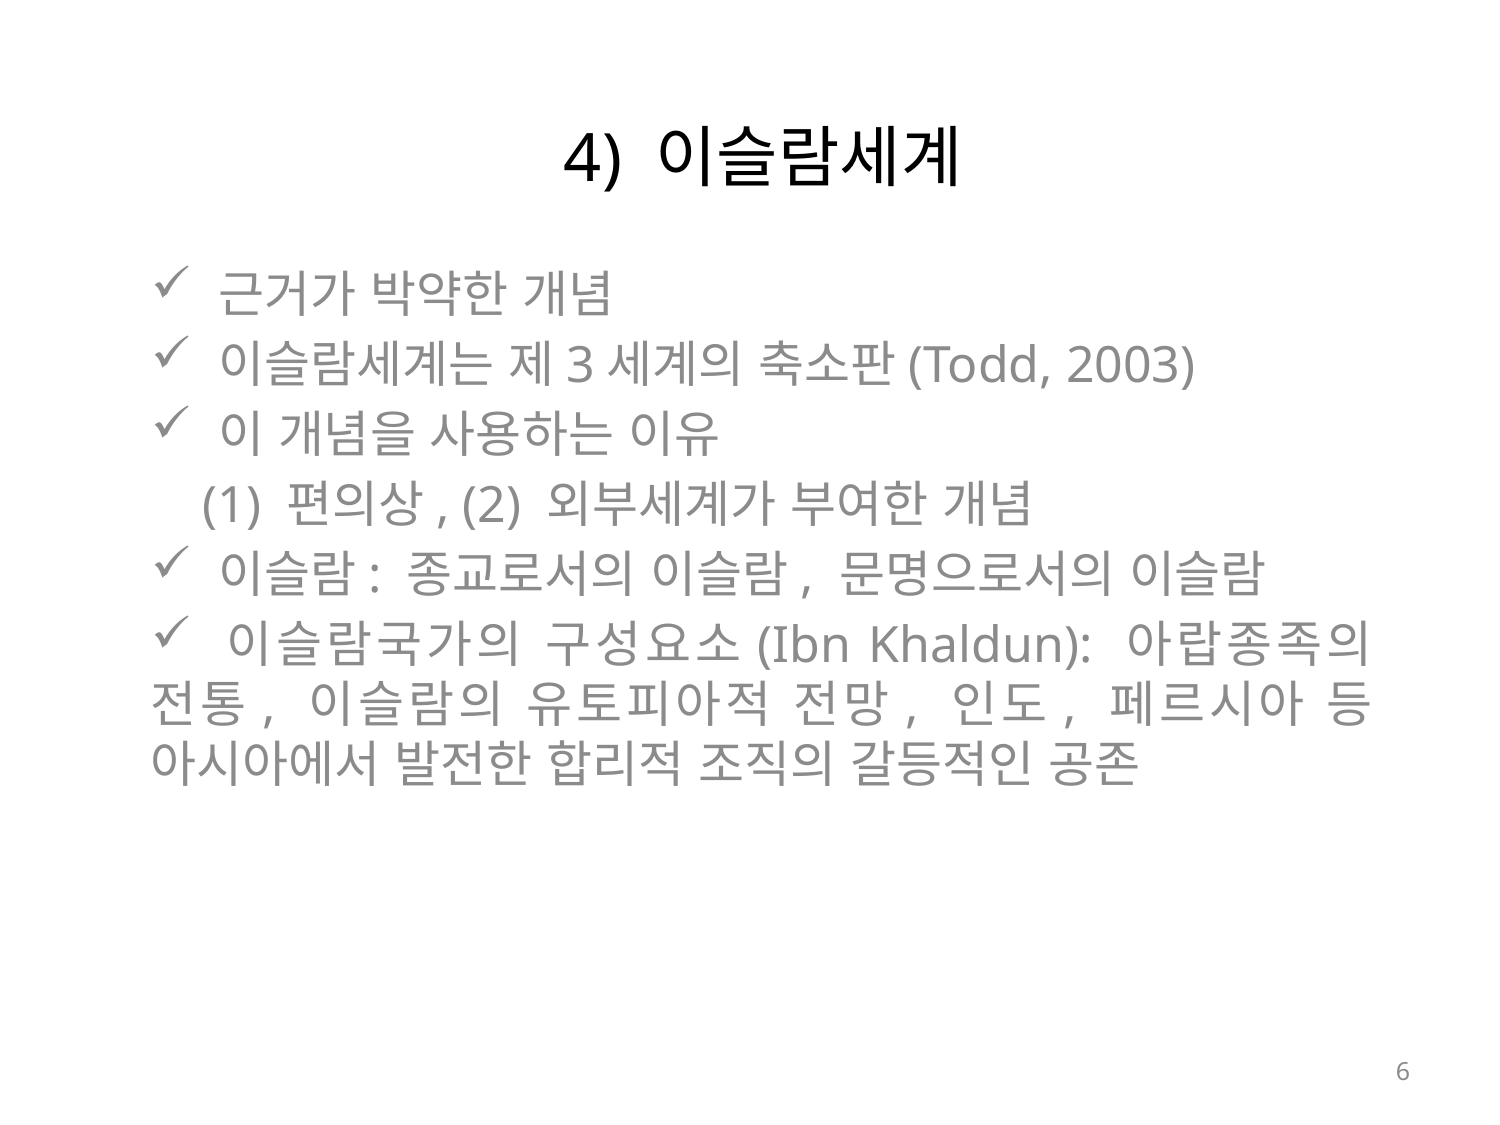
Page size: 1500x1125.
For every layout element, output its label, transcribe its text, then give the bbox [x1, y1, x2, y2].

slide_number 6 [1074, 1042, 1425, 1103]
title 4) 이슬람세계 [117, 78, 1393, 232]
subtitle 근거가 박약한 개념 이슬람세계는 제3세계의 축소판(Todd, 2003) 이 개념을 사용하는 이유 (1) 편의상, (2) 외부세계가 부여한 개념 이슬람: 종교로서의 이슬람, 문명으로서의 이슬람 이슬람국가의 구성요소(Ibn Khaldun): 아랍종족의 전통, 이슬람의 유토피아적 전망, 인도, 페르시아 등 아시아에서 발전한 합리적 조직의 갈등적인 공존 [135, 255, 1388, 964]
